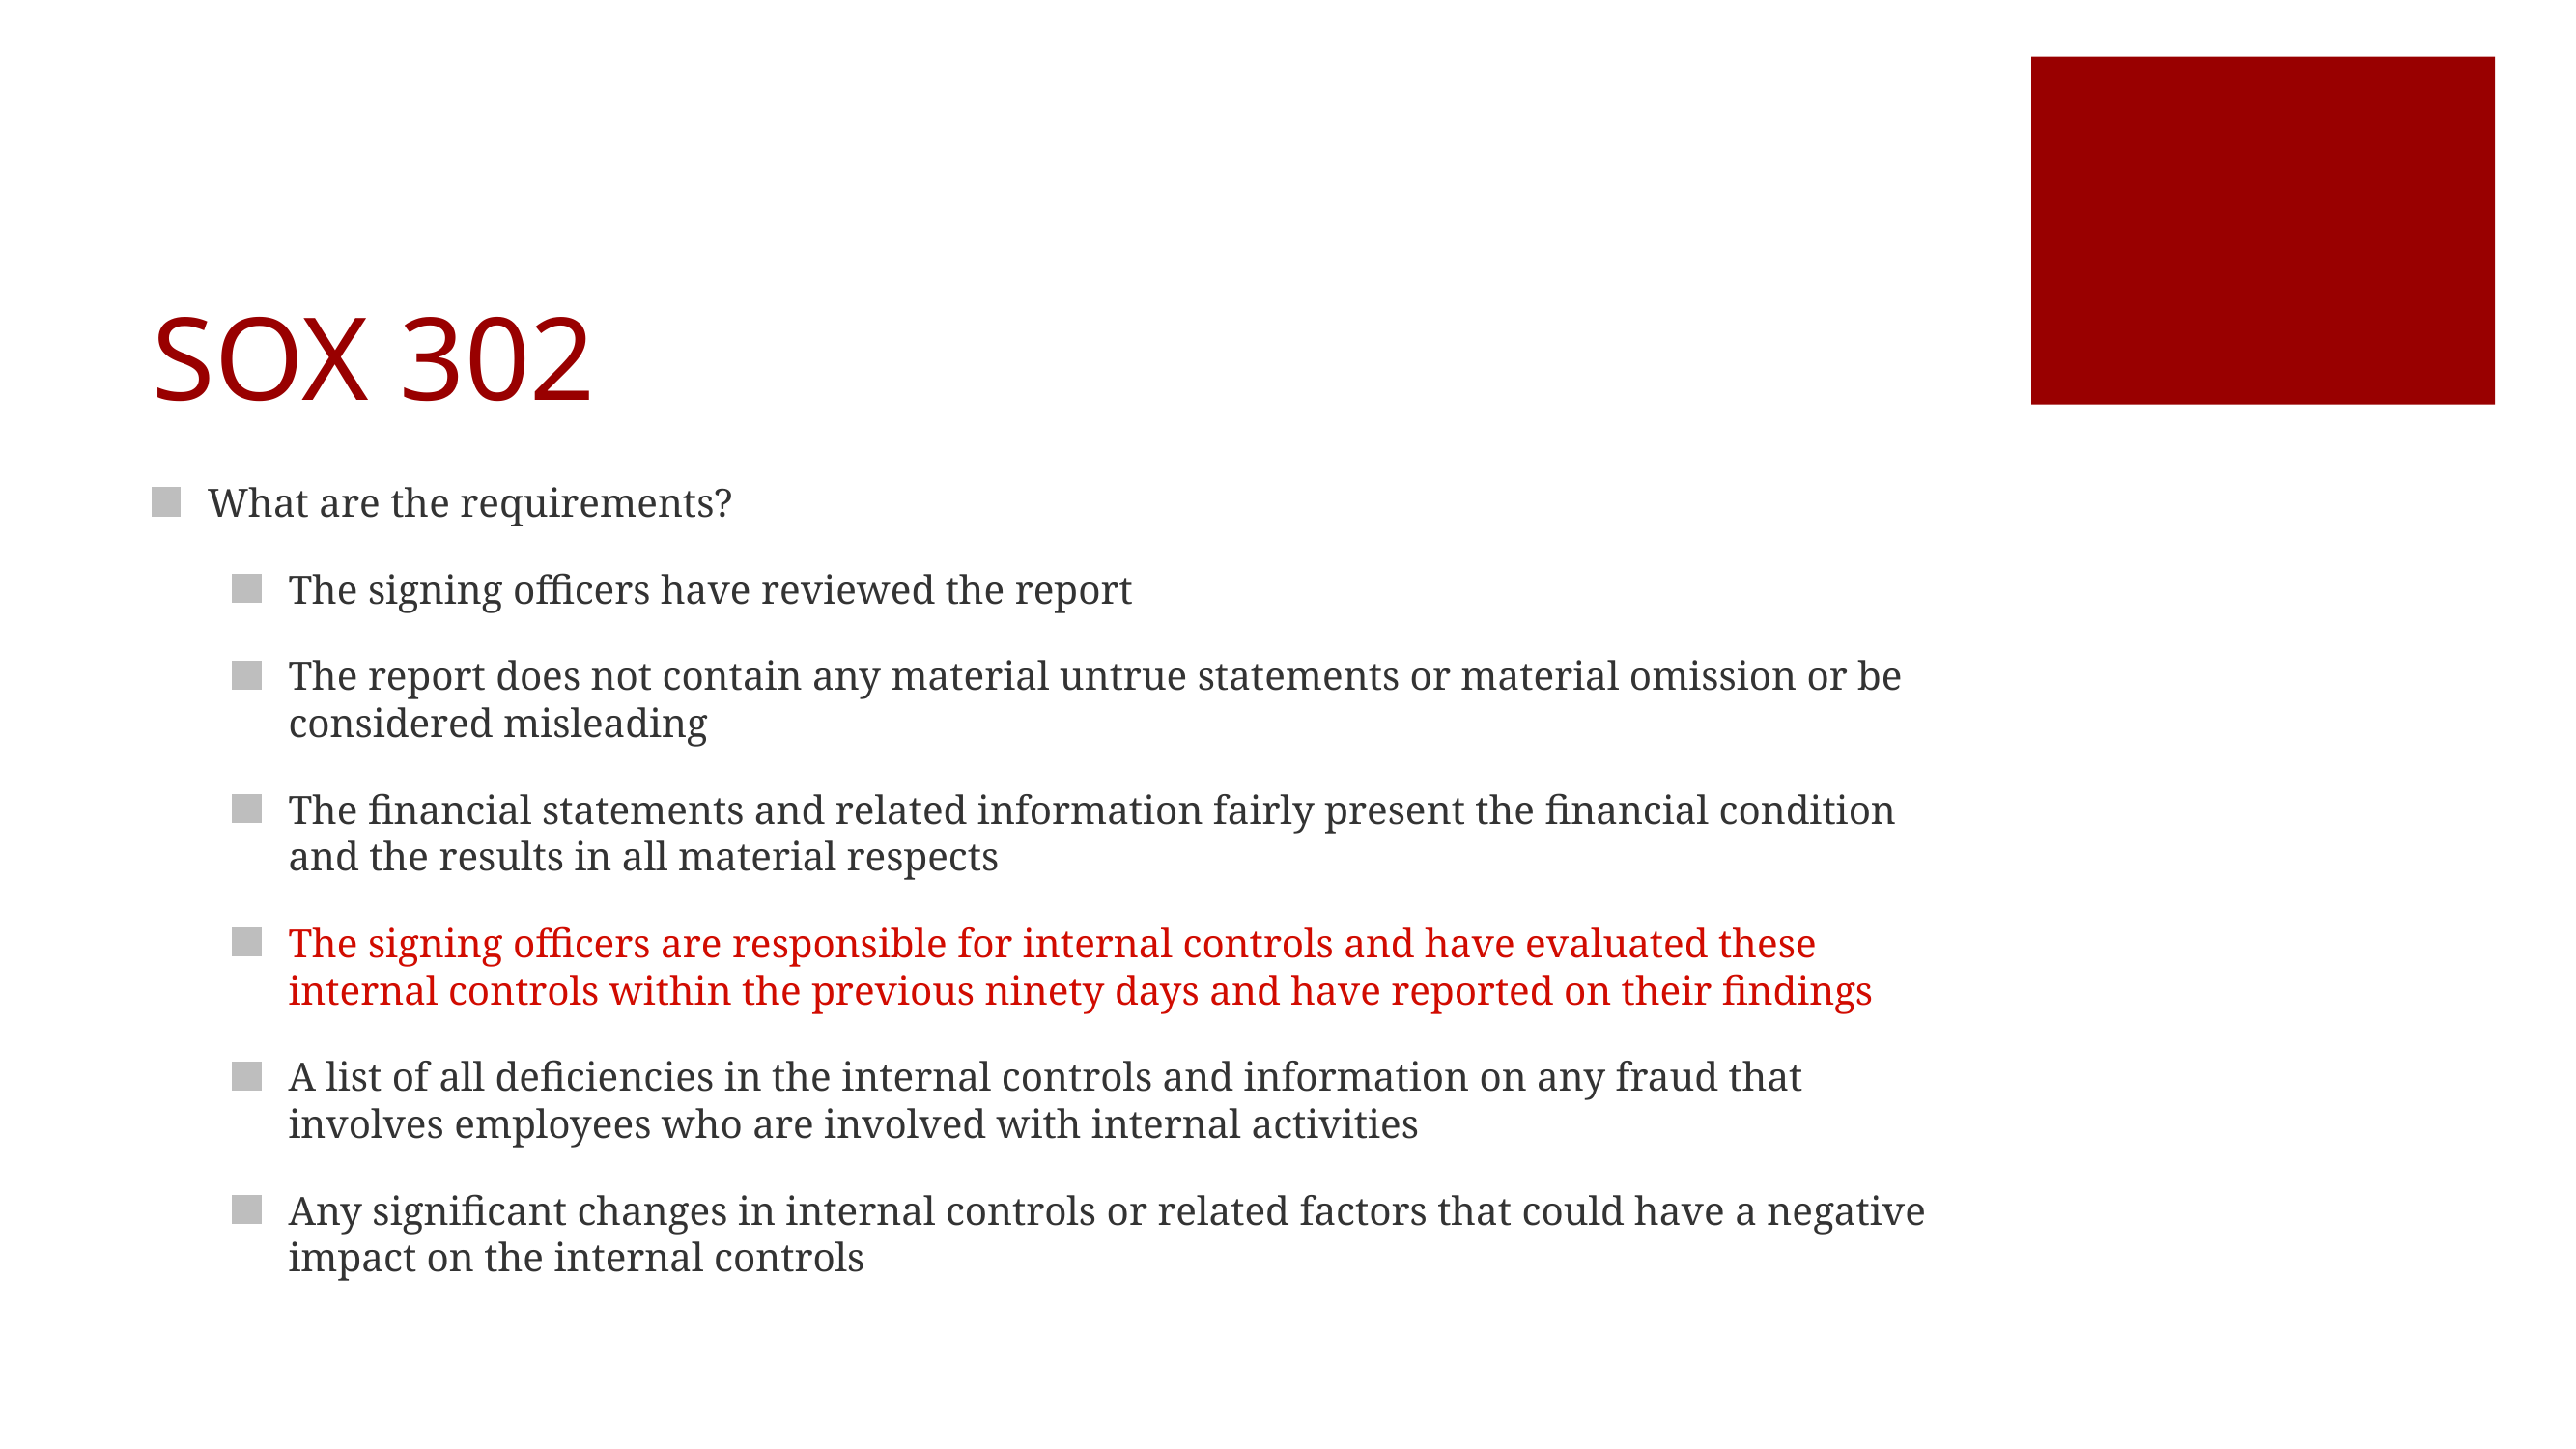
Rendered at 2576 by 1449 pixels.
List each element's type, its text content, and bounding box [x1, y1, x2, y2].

picture [152, 487, 181, 517]
picture [232, 927, 262, 956]
title SOX 302 [128, 193, 1963, 435]
picture [232, 574, 262, 603]
picture [232, 794, 262, 823]
picture [232, 661, 262, 690]
picture [232, 1195, 262, 1224]
list What are the requirements? The signing officers have reviewed the report The report does not contain any material untrue statements or material omission or be considered misleading The financial statements and related information fairly present the financial condition and the results in all material respects The signing officers are responsible for internal controls and have evaluated these internal controls within the previous ninety days and have reported on their findings A list of all deficiencies in the internal controls and information on any fraud that involves employees who are involved with internal activities Any significant changes in internal controls or related factors that could have a negative impact on the internal controls [128, 467, 1963, 1294]
picture [232, 1062, 262, 1091]
